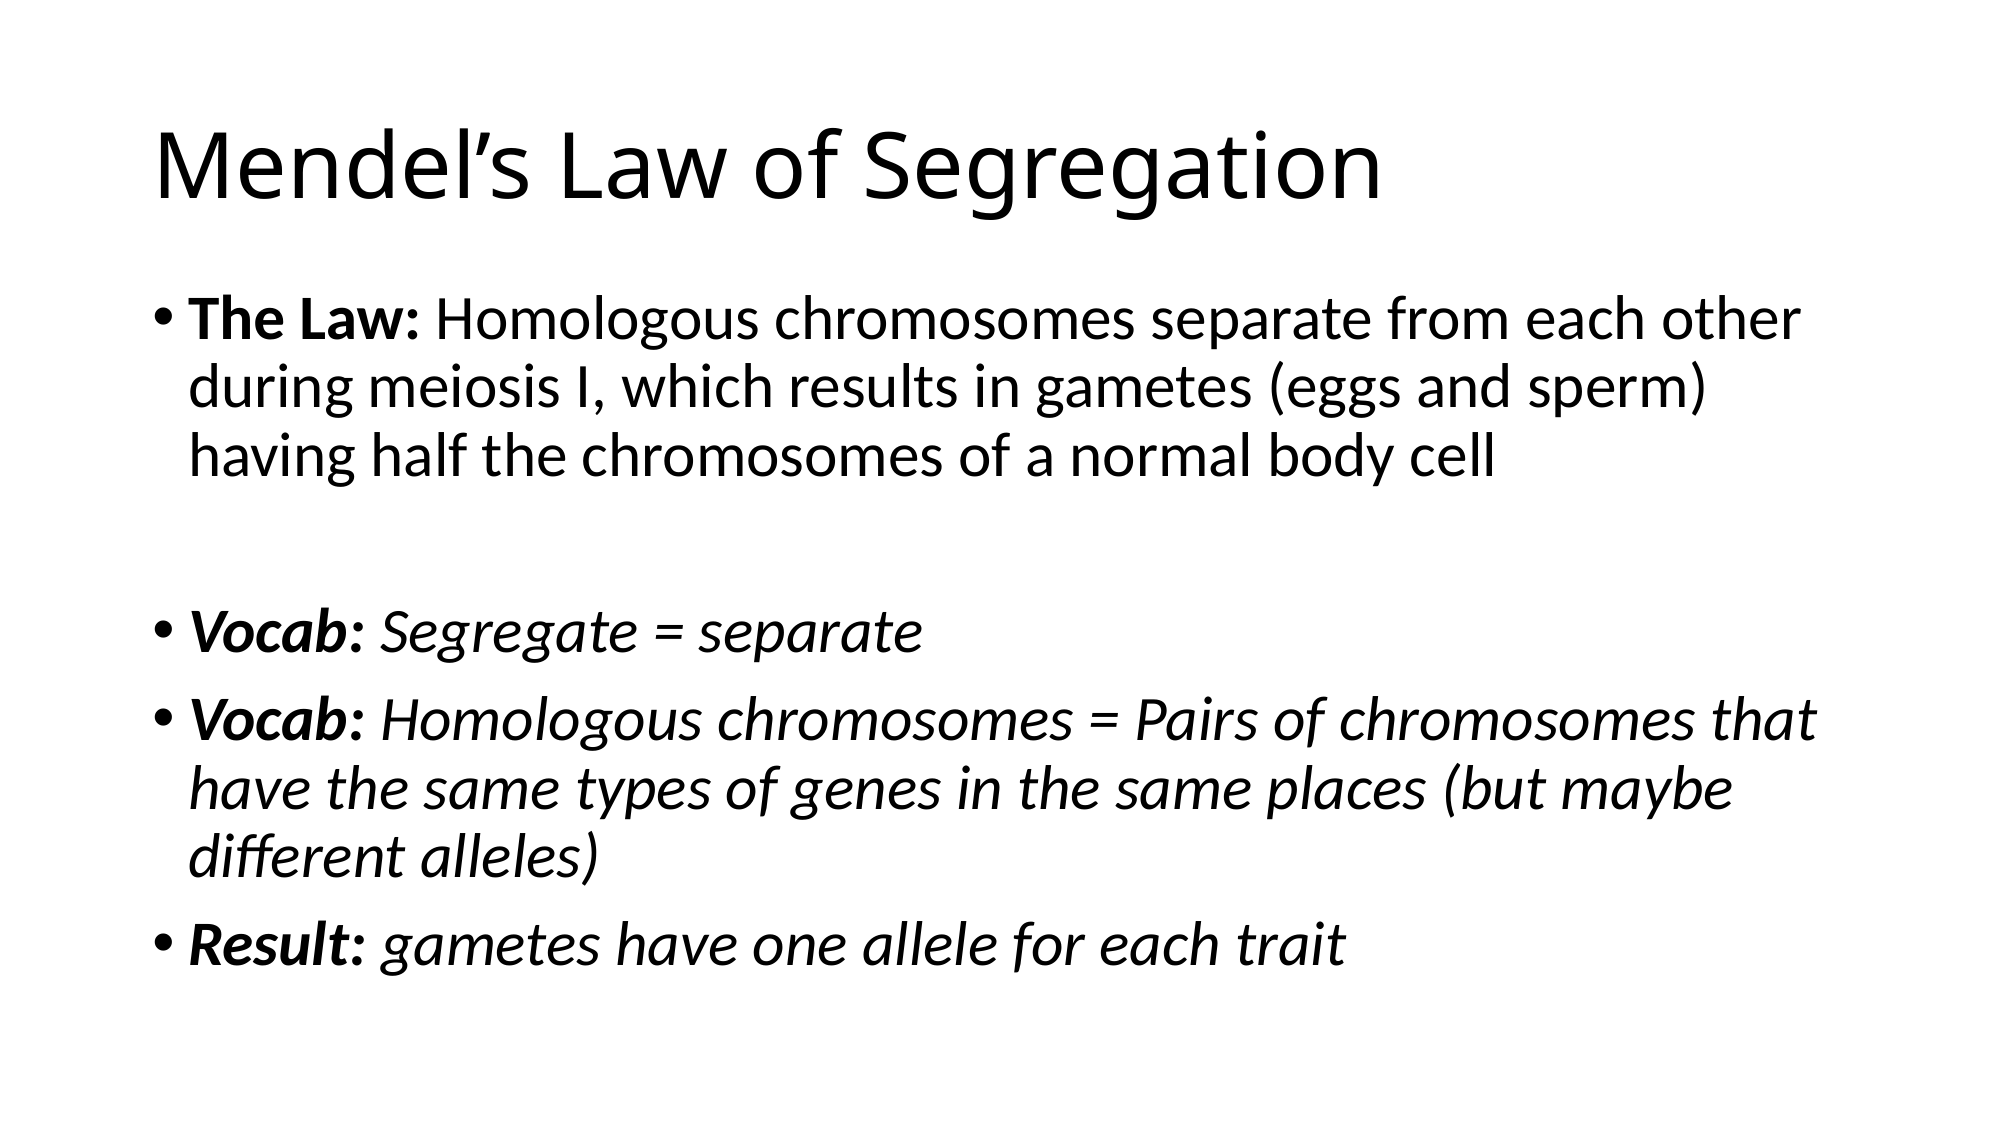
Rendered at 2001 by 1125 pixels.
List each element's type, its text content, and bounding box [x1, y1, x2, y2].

list The Law: Homologous chromosomes separate from each other during meiosis I, which results in gametes (eggs and sperm) having half the chromosomes of a normal body cell Vocab: Segregate = separate Vocab: Homologous chromosomes = Pairs of chromosomes that have the same types of genes in the same places (but maybe different alleles) Result: gametes have one allele for each trait [137, 277, 1863, 992]
title Mendel’s Law of Segregation [137, 59, 1863, 277]
